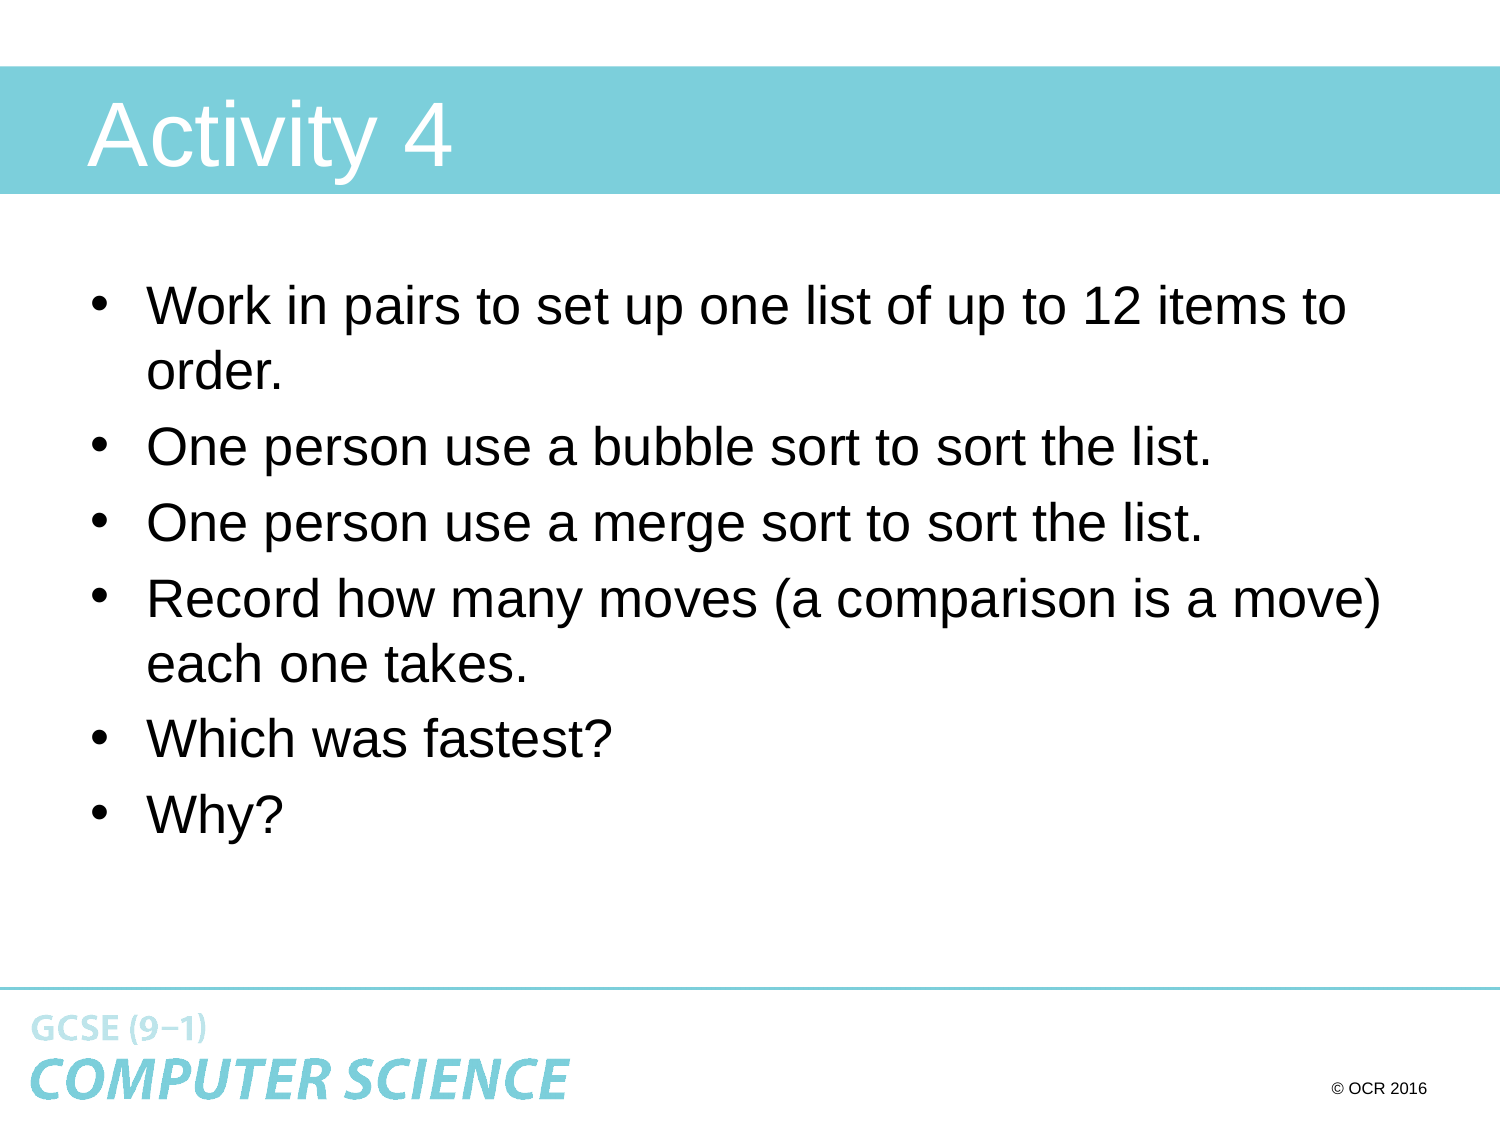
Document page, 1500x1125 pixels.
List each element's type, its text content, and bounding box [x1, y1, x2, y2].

title Activity 4 [0, 66, 1500, 194]
picture [0, 987, 1500, 1124]
list Work in pairs to set up one list of up to 12 items to order. One person use a bubble sort to sort the list. One person use a merge sort to sort the list. Record how many moves (a comparison is a move) each one takes. Which was fastest? Why? [75, 262, 1425, 965]
